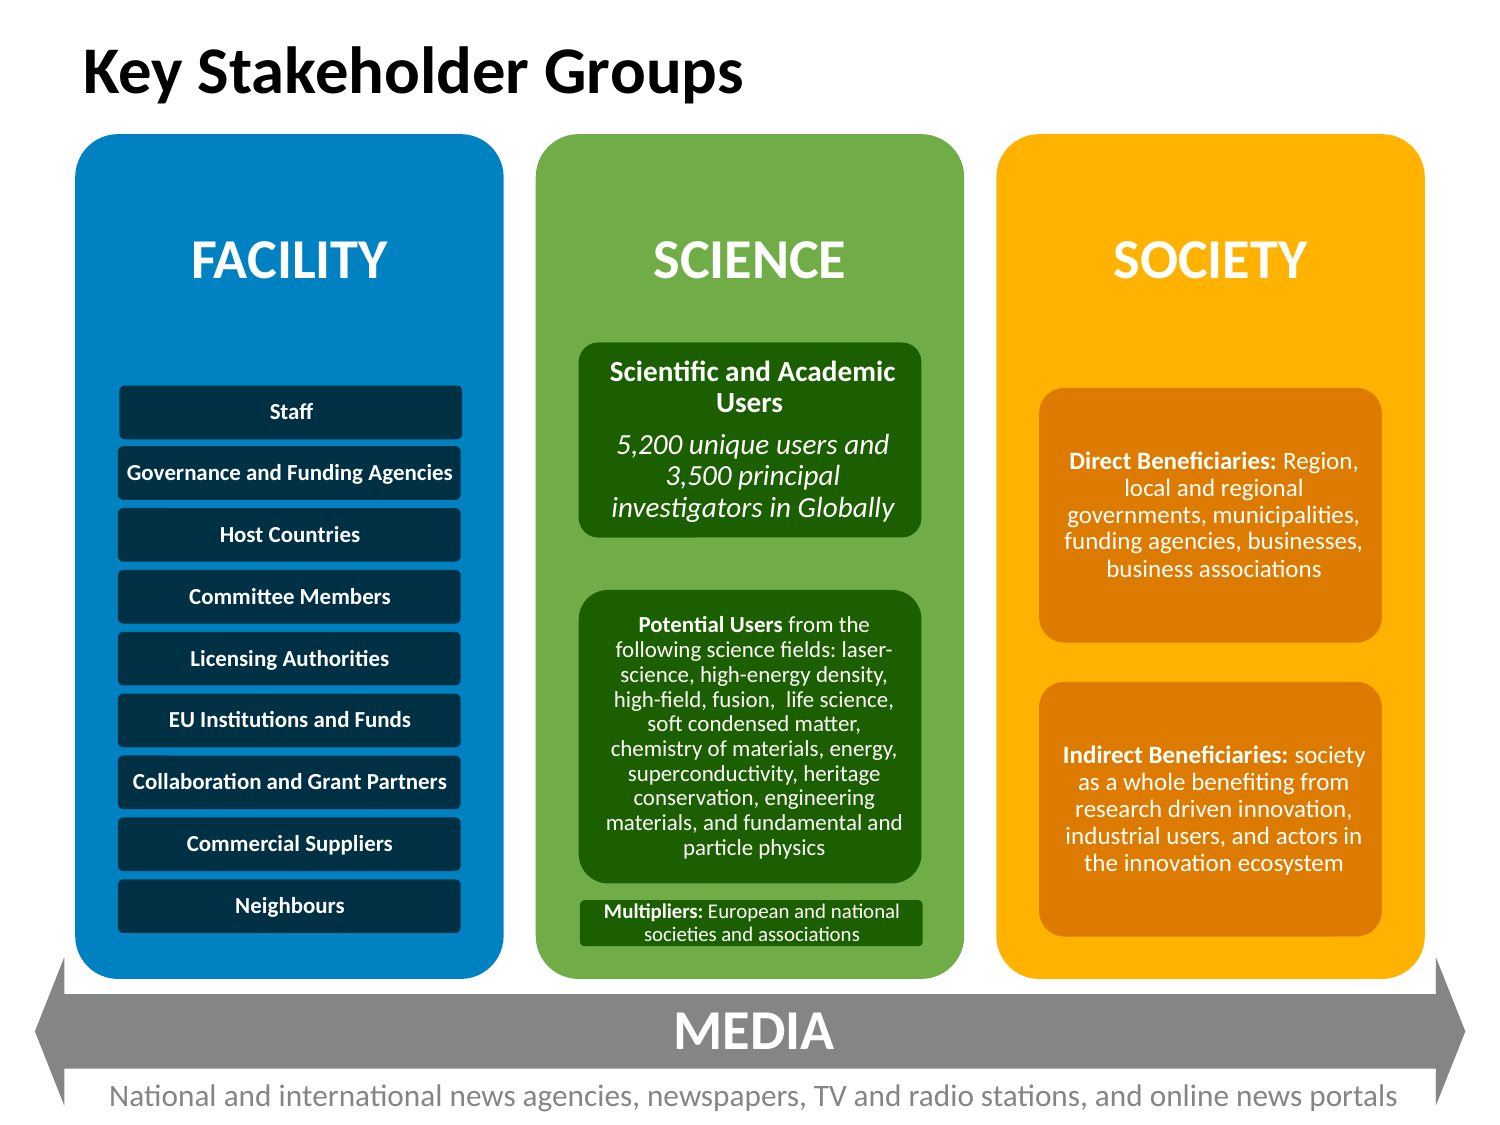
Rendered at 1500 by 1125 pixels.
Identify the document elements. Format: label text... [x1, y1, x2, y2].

text_box MEDIA [586, 985, 923, 1067]
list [74, 134, 1425, 979]
title Key Stakeholder Groups [68, 21, 1044, 123]
text_box [923, 956, 1466, 1067]
text_box [34, 956, 586, 1067]
text_box National and international news agencies, newspapers, TV and radio stations, and online news portals [4, 1067, 1500, 1120]
